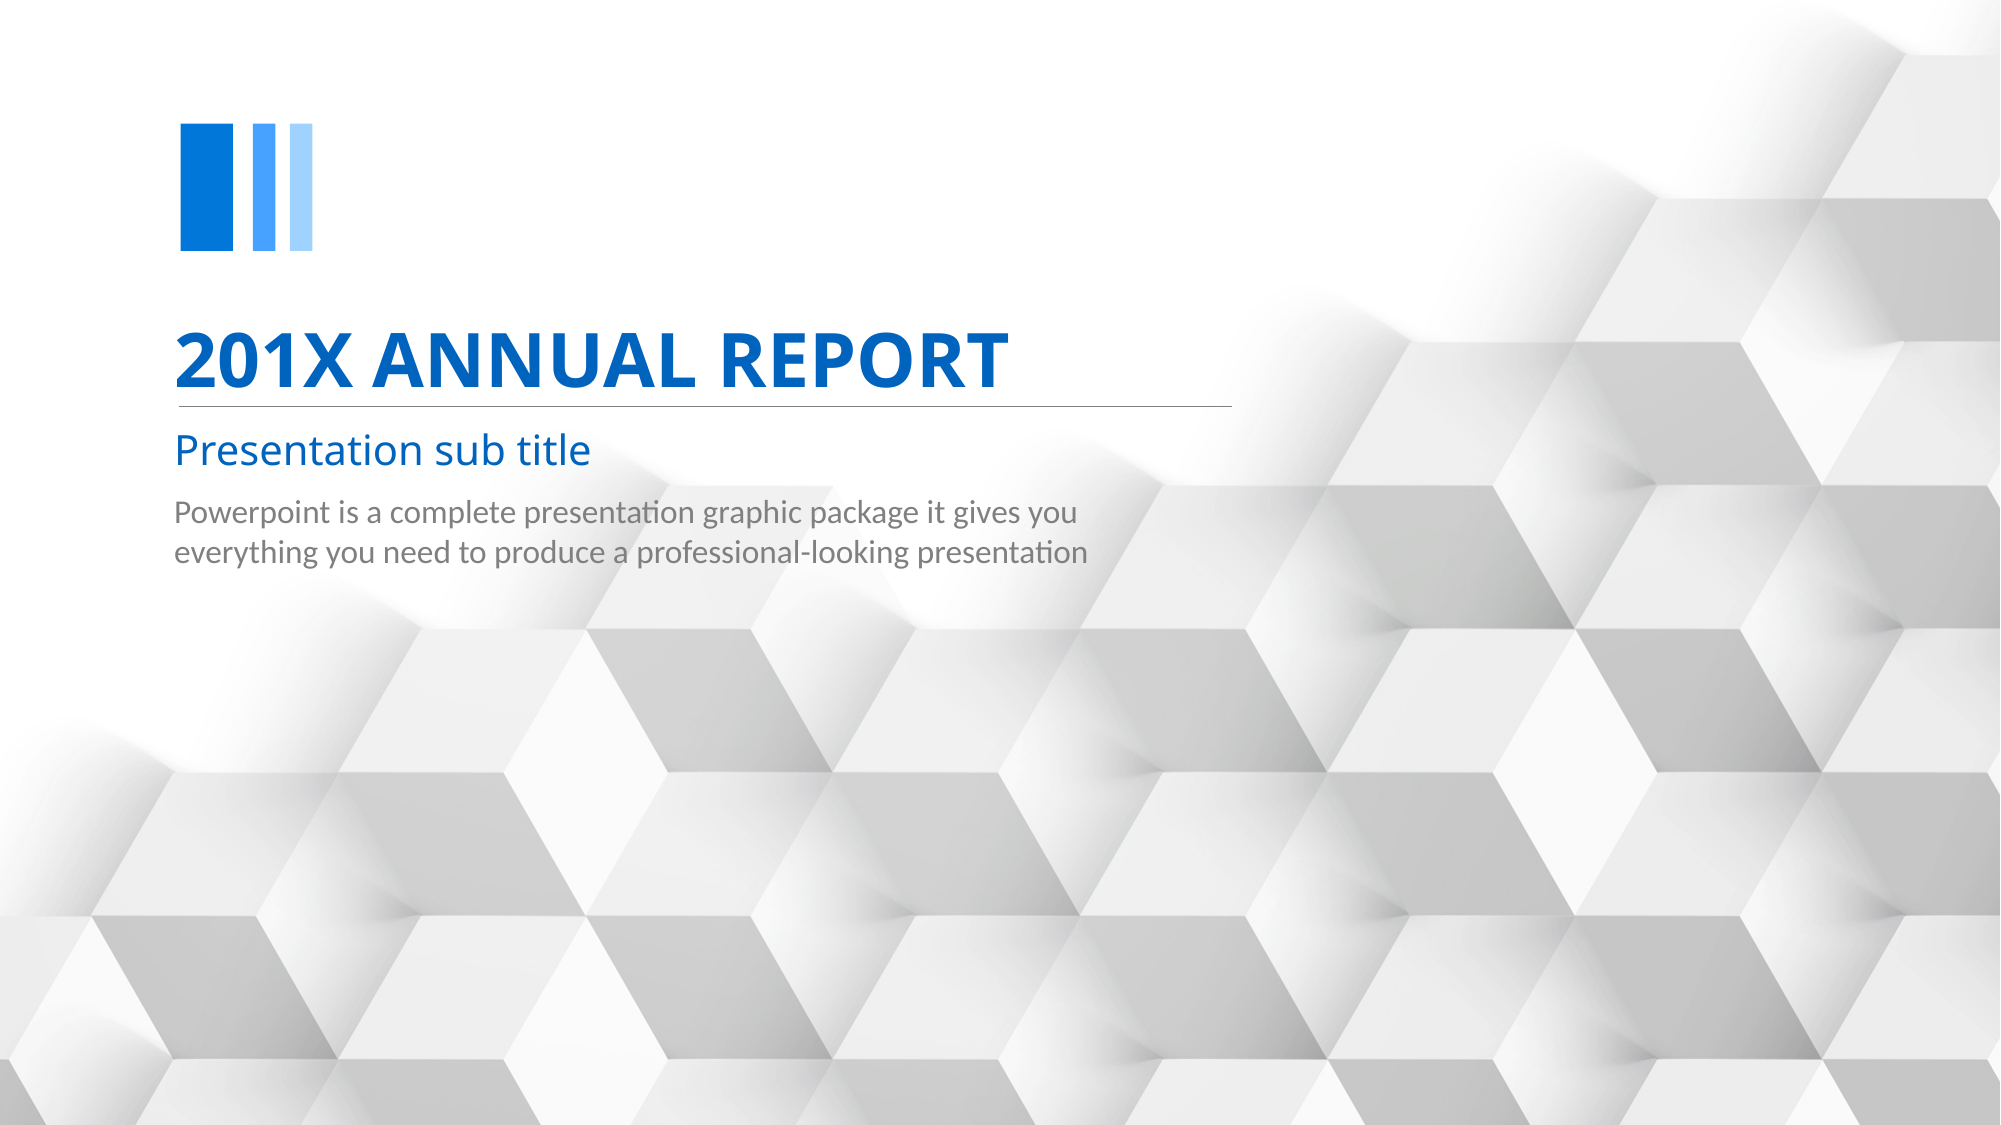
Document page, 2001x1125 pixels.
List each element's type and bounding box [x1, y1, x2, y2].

picture [0, 0, 2000, 1125]
text_box [180, 123, 313, 251]
